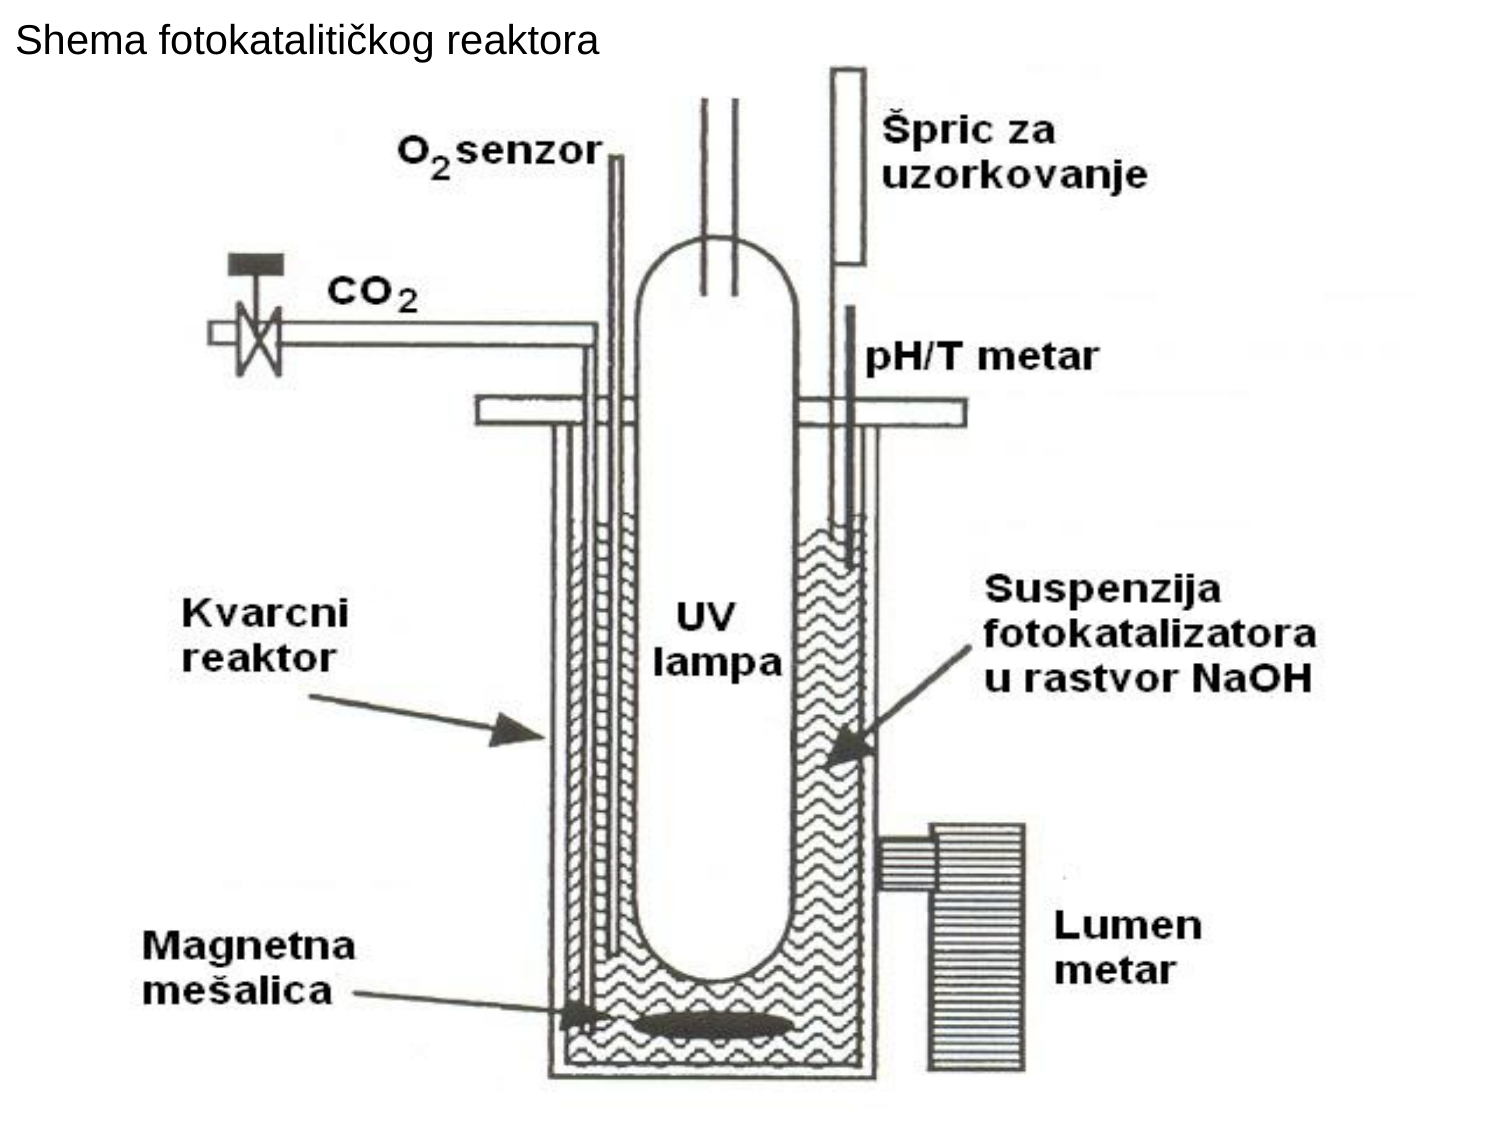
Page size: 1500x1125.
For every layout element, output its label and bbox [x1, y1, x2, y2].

list [0, 0, 1500, 1125]
